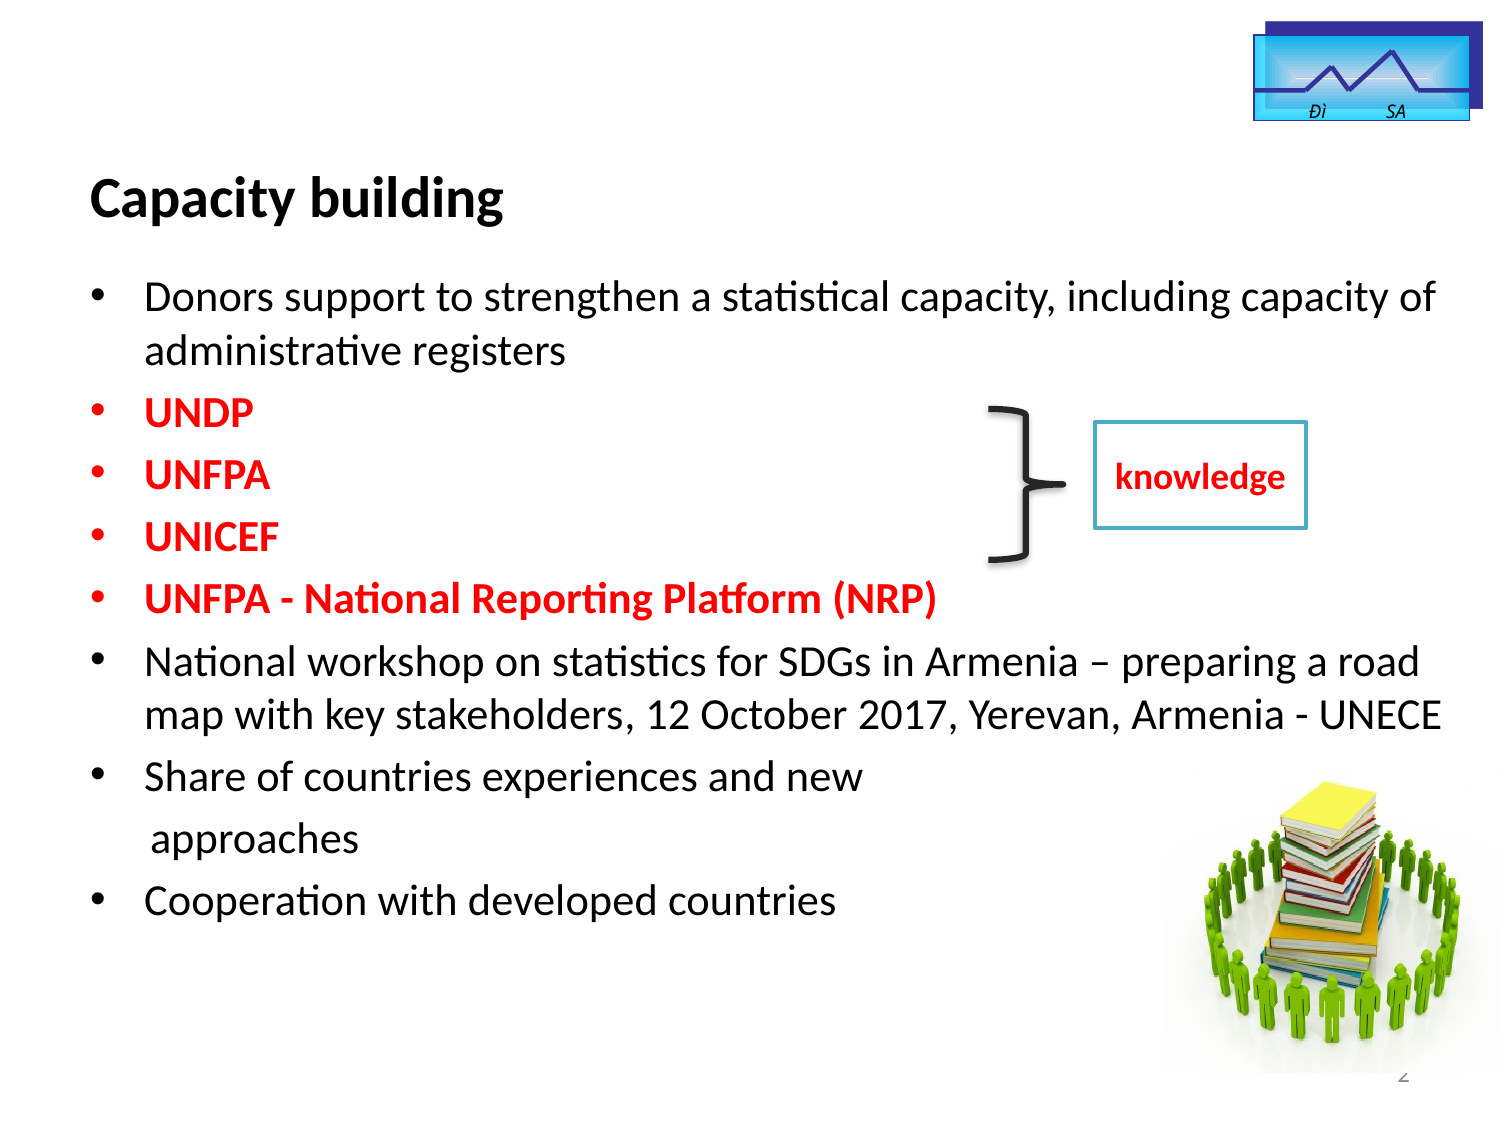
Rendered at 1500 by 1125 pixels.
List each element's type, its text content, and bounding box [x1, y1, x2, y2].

list Donors support to strengthen a statistical capacity, including capacity of administrative registers UNDP UNFPA UNICEF UNFPA - National Reporting Platform (NRP) National workshop on statistics for SDGs in Armenia – preparing a road map with key stakeholders, 12 October 2017, Yerevan, Armenia - UNECE Share of countries experiences and new approaches Cooperation with developed countries [75, 259, 1470, 1059]
text_box knowledge [1093, 420, 1308, 530]
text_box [1253, 34, 1470, 133]
picture [1163, 753, 1500, 1073]
text_box [988, 405, 1067, 563]
title Capacity building [75, 45, 1425, 233]
slide_number 2 [1074, 1042, 1425, 1103]
